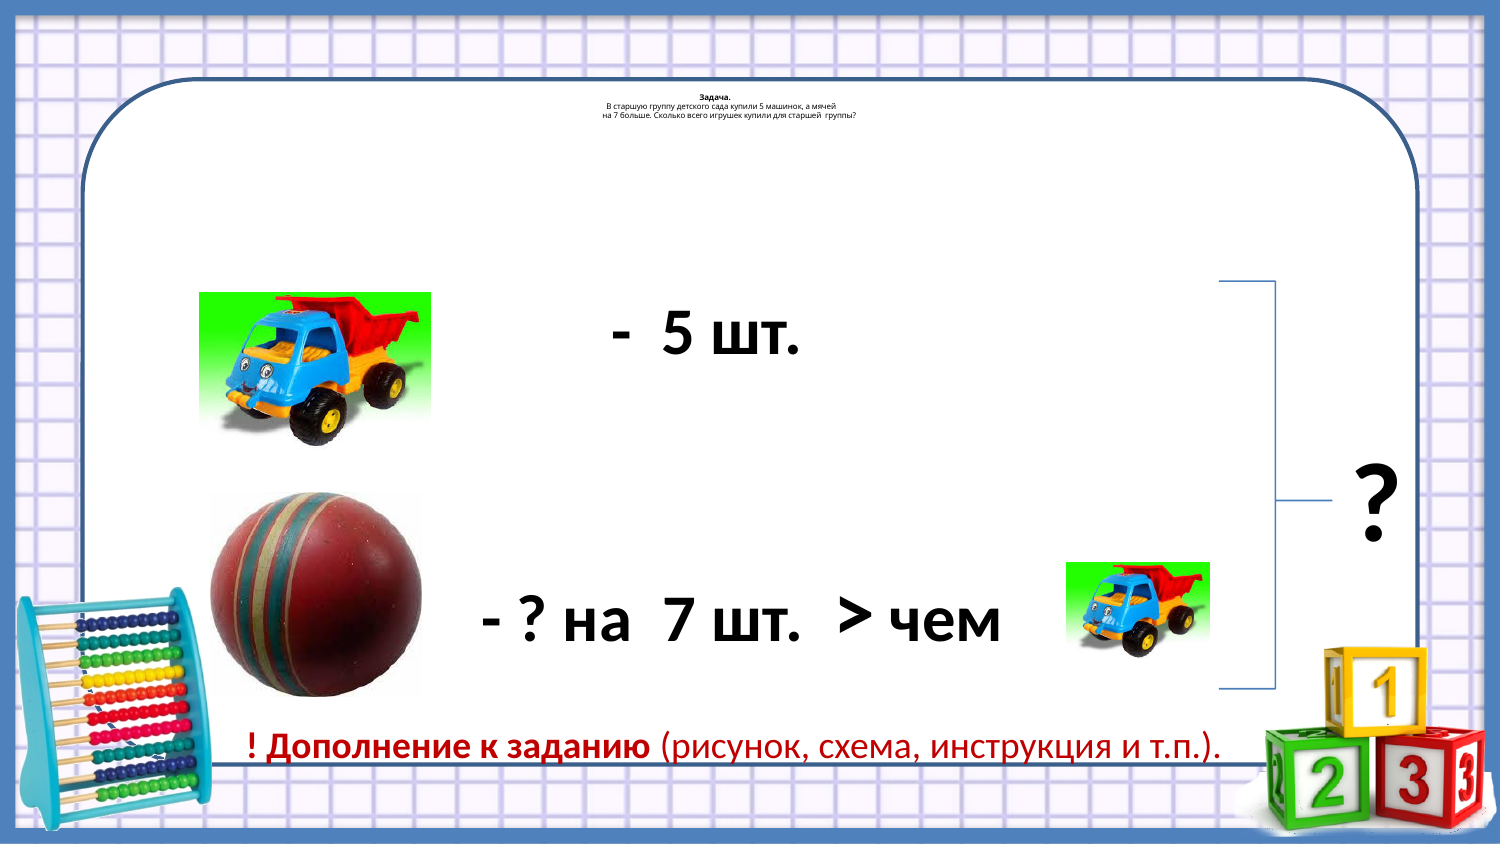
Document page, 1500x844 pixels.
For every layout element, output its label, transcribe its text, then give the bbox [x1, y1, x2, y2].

text_box ! Дополнение к заданию (рисунок, схема, инструкция и т.п.). [222, 714, 1376, 774]
text_box - 5 шт. [596, 280, 892, 376]
picture [16, 16, 1500, 844]
text_box ? [1335, 421, 1383, 572]
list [210, 491, 423, 697]
title Задача. В старшую группу детского сада купили 5 машинок, а мячей на 7 больше. Сколько всего игрушек купили для старшей группы? [17, 58, 1425, 130]
text_box [1218, 280, 1333, 690]
text_box - ? на 7 шт. > чем [466, 551, 1140, 666]
